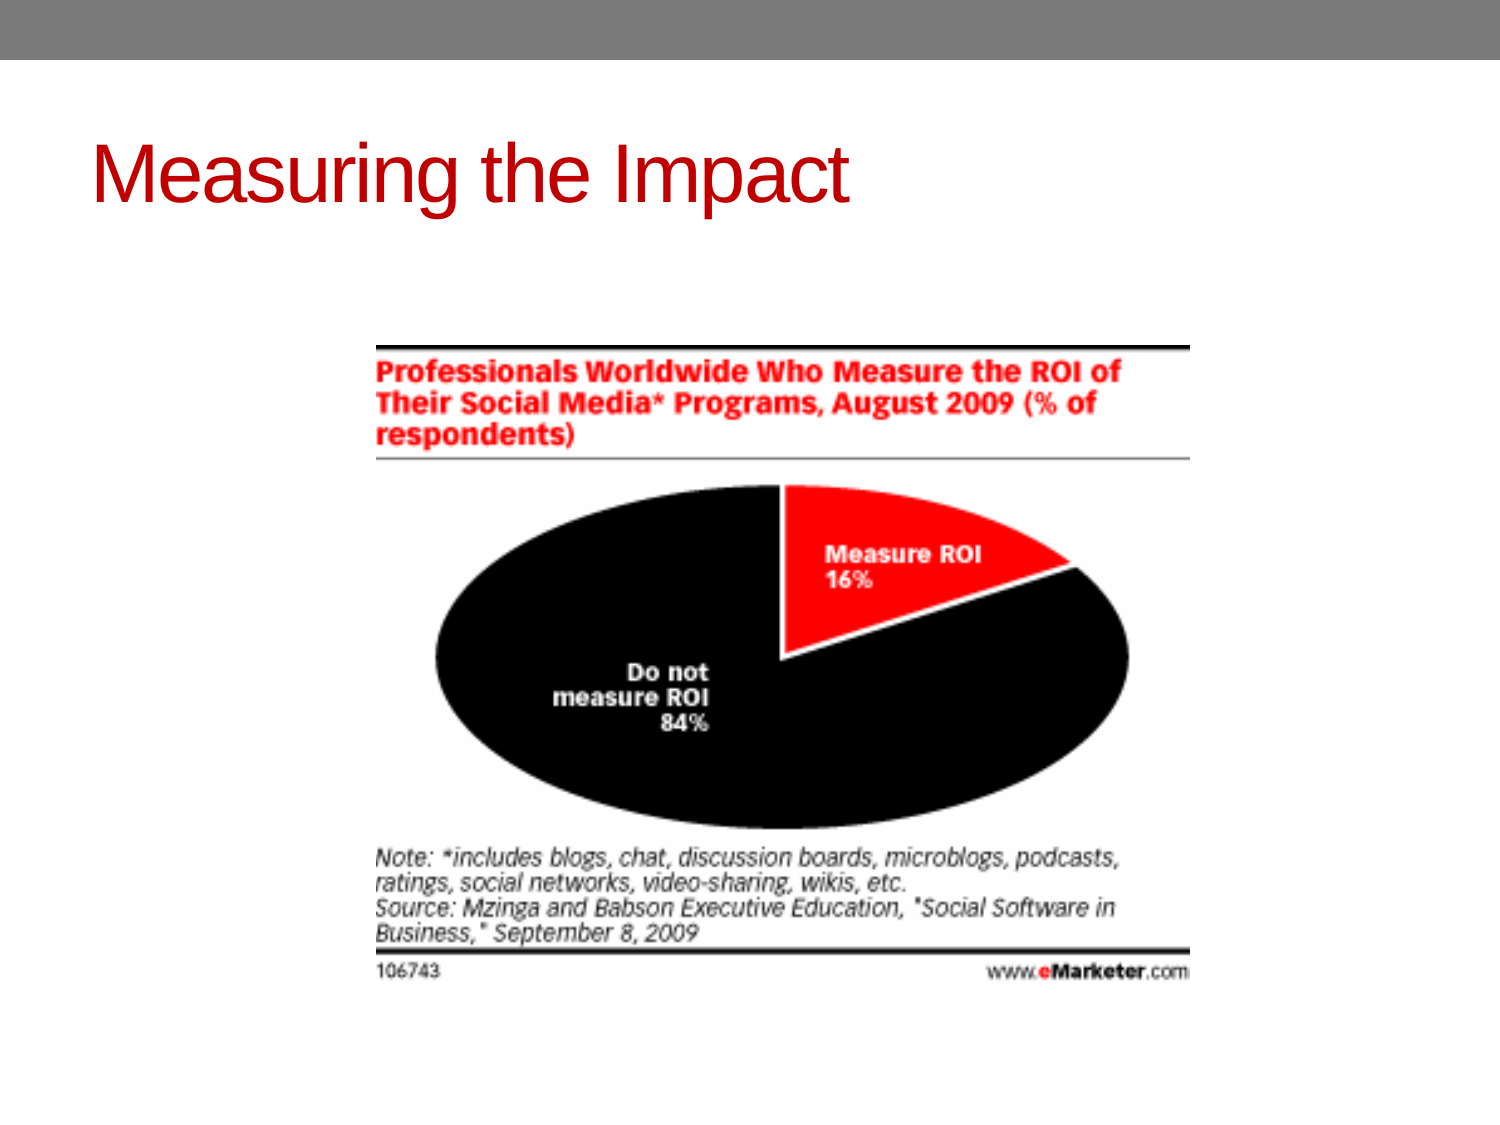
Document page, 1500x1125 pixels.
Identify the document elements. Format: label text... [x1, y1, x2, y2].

title Measuring the Impact [75, 87, 1425, 250]
picture [376, 345, 1191, 984]
